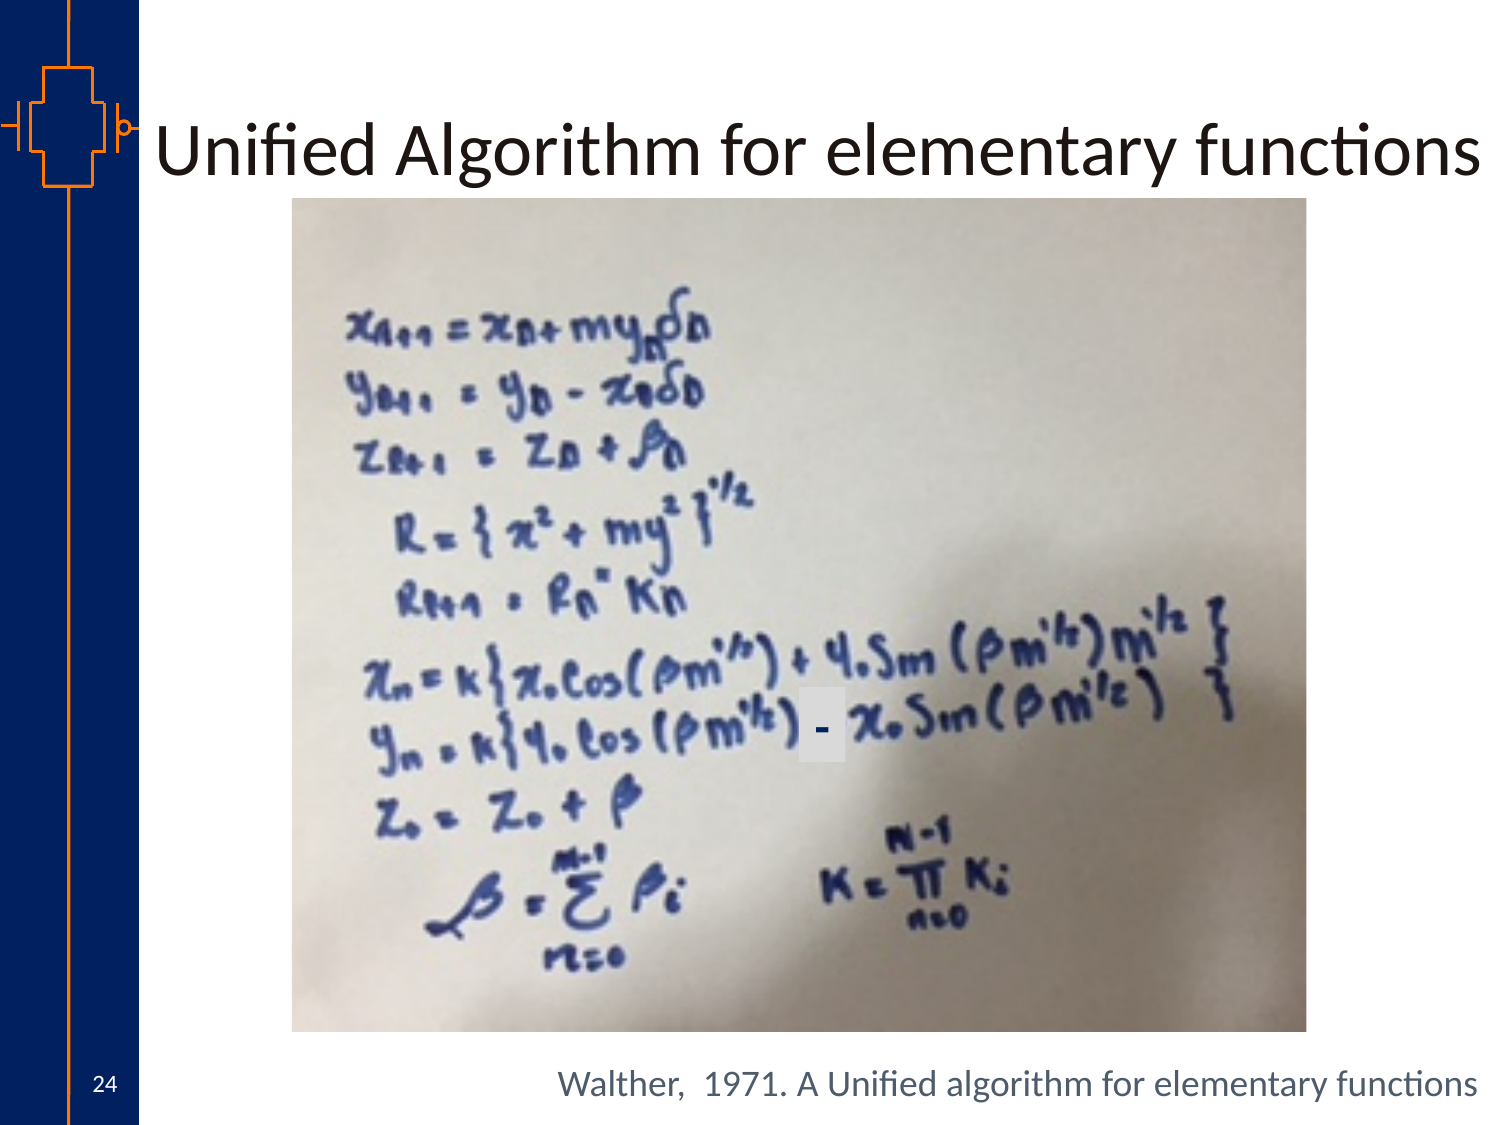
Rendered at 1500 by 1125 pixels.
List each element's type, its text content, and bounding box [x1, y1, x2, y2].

title Unified Algorithm for elementary functions [139, 10, 1500, 199]
picture [291, 198, 1307, 1032]
slide_number 24 [77, 1052, 140, 1113]
text_box Walther, 1971. A Unified algorithm for elementary functions [543, 1051, 1495, 1112]
